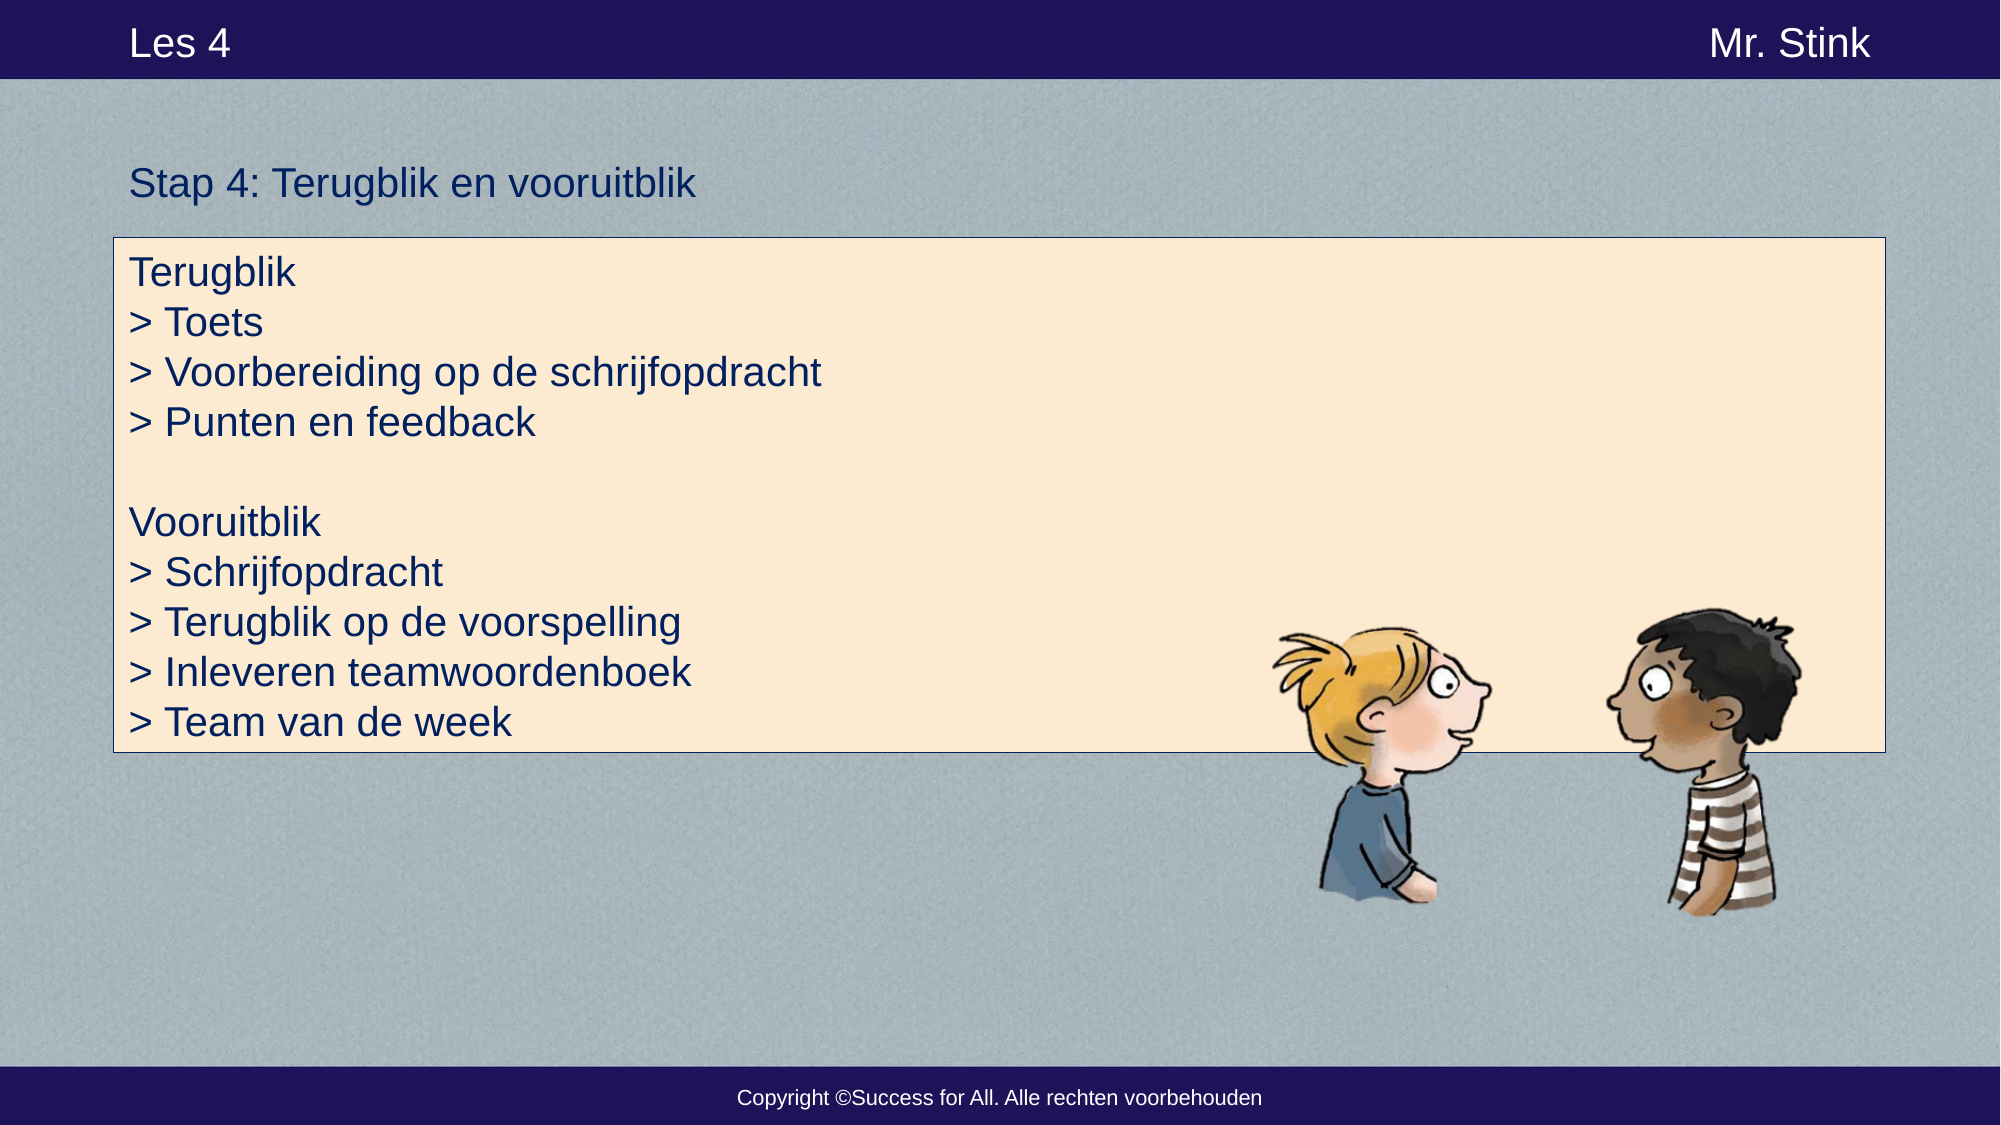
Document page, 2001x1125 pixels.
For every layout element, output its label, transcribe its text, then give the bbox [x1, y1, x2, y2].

text_box Les 4 [114, 8, 354, 73]
text_box Copyright ©Success for All. Alle rechten voorbehouden [0, 1076, 2000, 1125]
picture [0, 0, 2001, 1125]
text_box Stap 4: Terugblik en vooruitblik [113, 148, 1635, 214]
text_box Mr. Stink [999, 8, 1886, 73]
text_box Terugblik > Toets > Voorbereiding op de schrijfopdracht > Punten en feedback Vooruitblik > Schrijfopdracht > Terugblik op de voorspelling > Inleveren teamwoordenboek > Team van de week [113, 237, 1886, 753]
